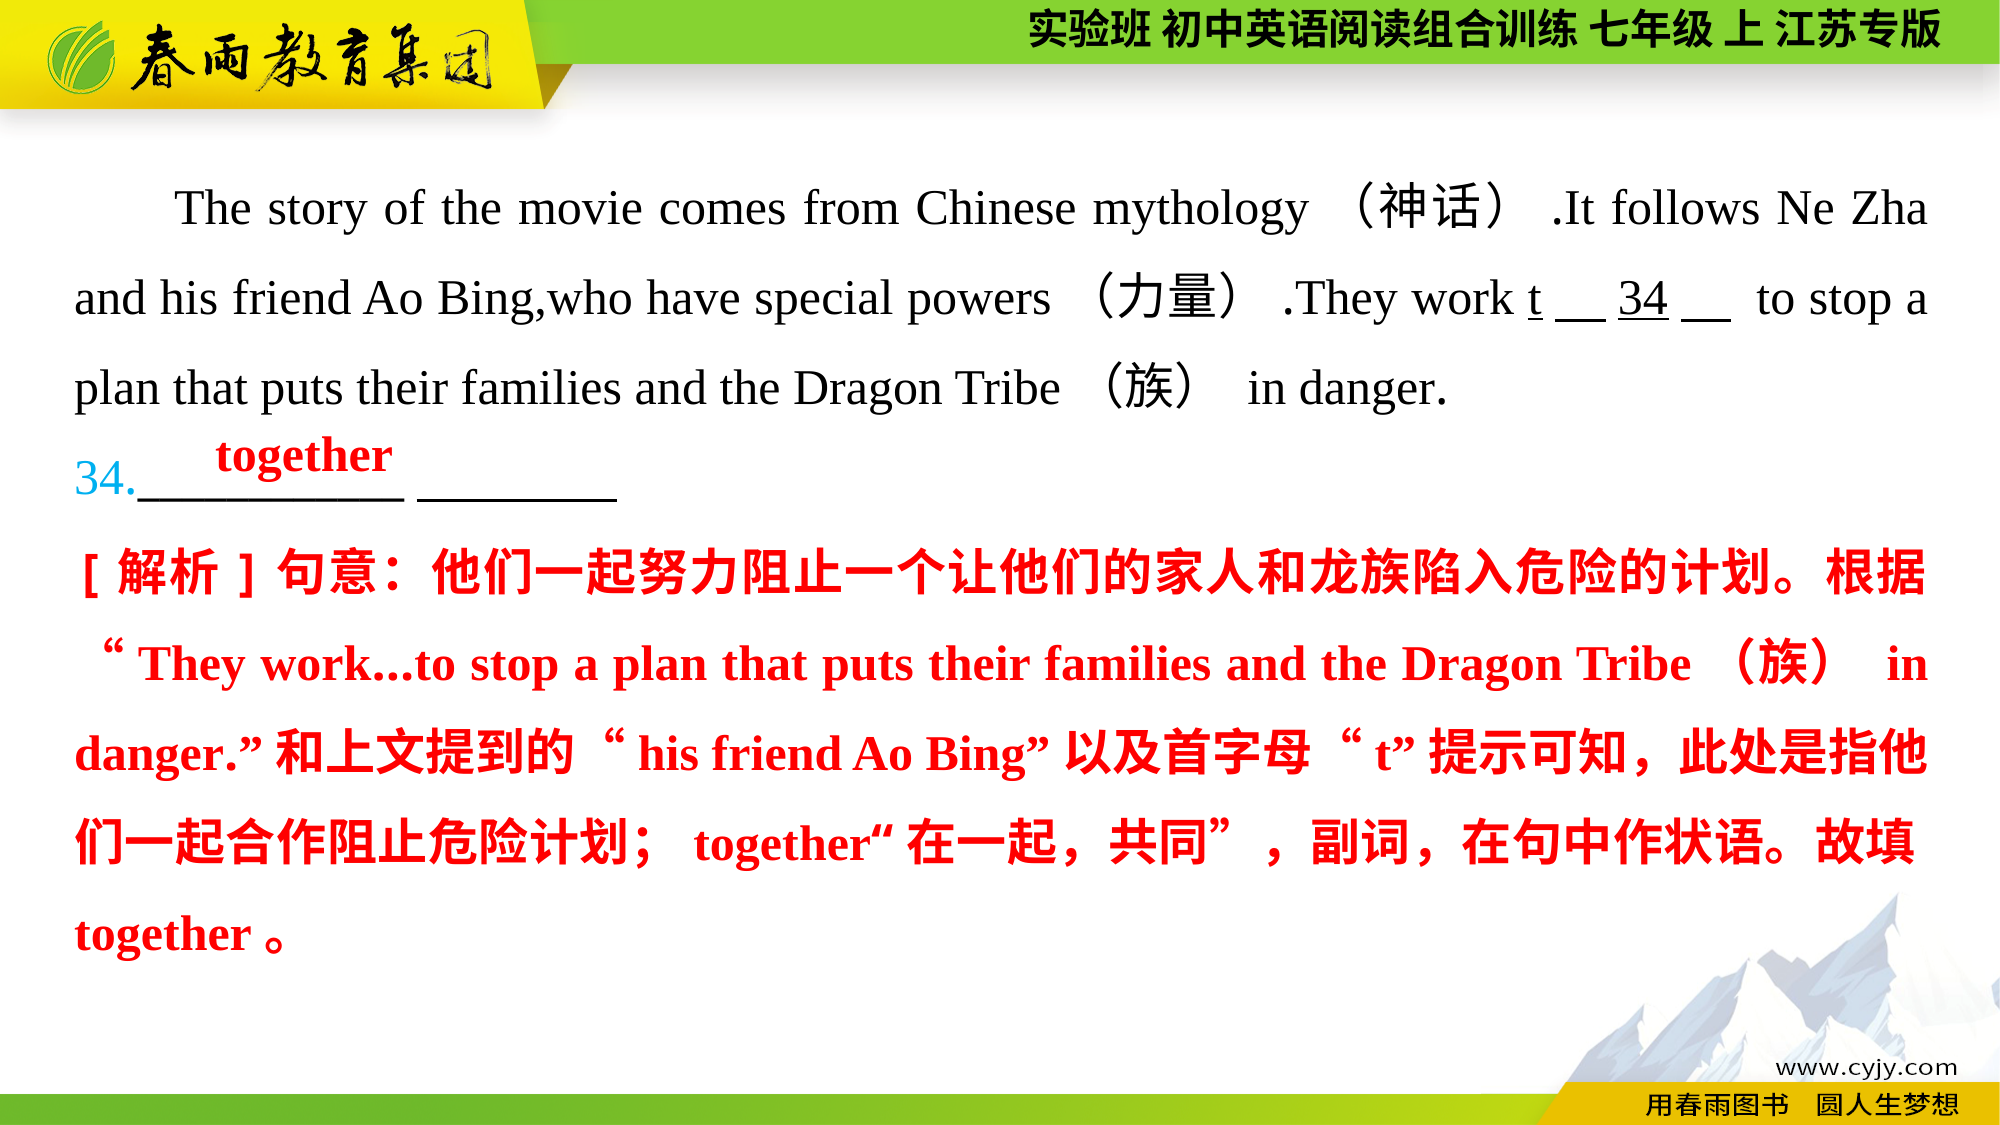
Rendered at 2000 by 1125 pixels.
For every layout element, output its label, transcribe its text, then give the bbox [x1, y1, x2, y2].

text_box together [200, 413, 409, 489]
text_box [解析]句意：他们一起努力阻止一个让他们的家人和龙族陷入危险的计划。根据 “They work...to stop a plan that puts their families and the Dragon Tribe（族） in danger.”和上文提到的“his friend Ao Bing”以及首字母“t”提示可知，此处是指他们一起合作阻止危险计划；together“在一起，共同”，副词，在句中作状语。故填together。 [59, 503, 1944, 969]
list The story of the movie comes from Chinese mythology（神话）.It follows Ne Zha and his friend Ao Bing,who have special powers（力量）.They work t 34 to stop a plan that puts their families and the Dragon Tribe（族） in danger. 34.____________ [59, 137, 1944, 503]
picture [0, 0, 2000, 1125]
